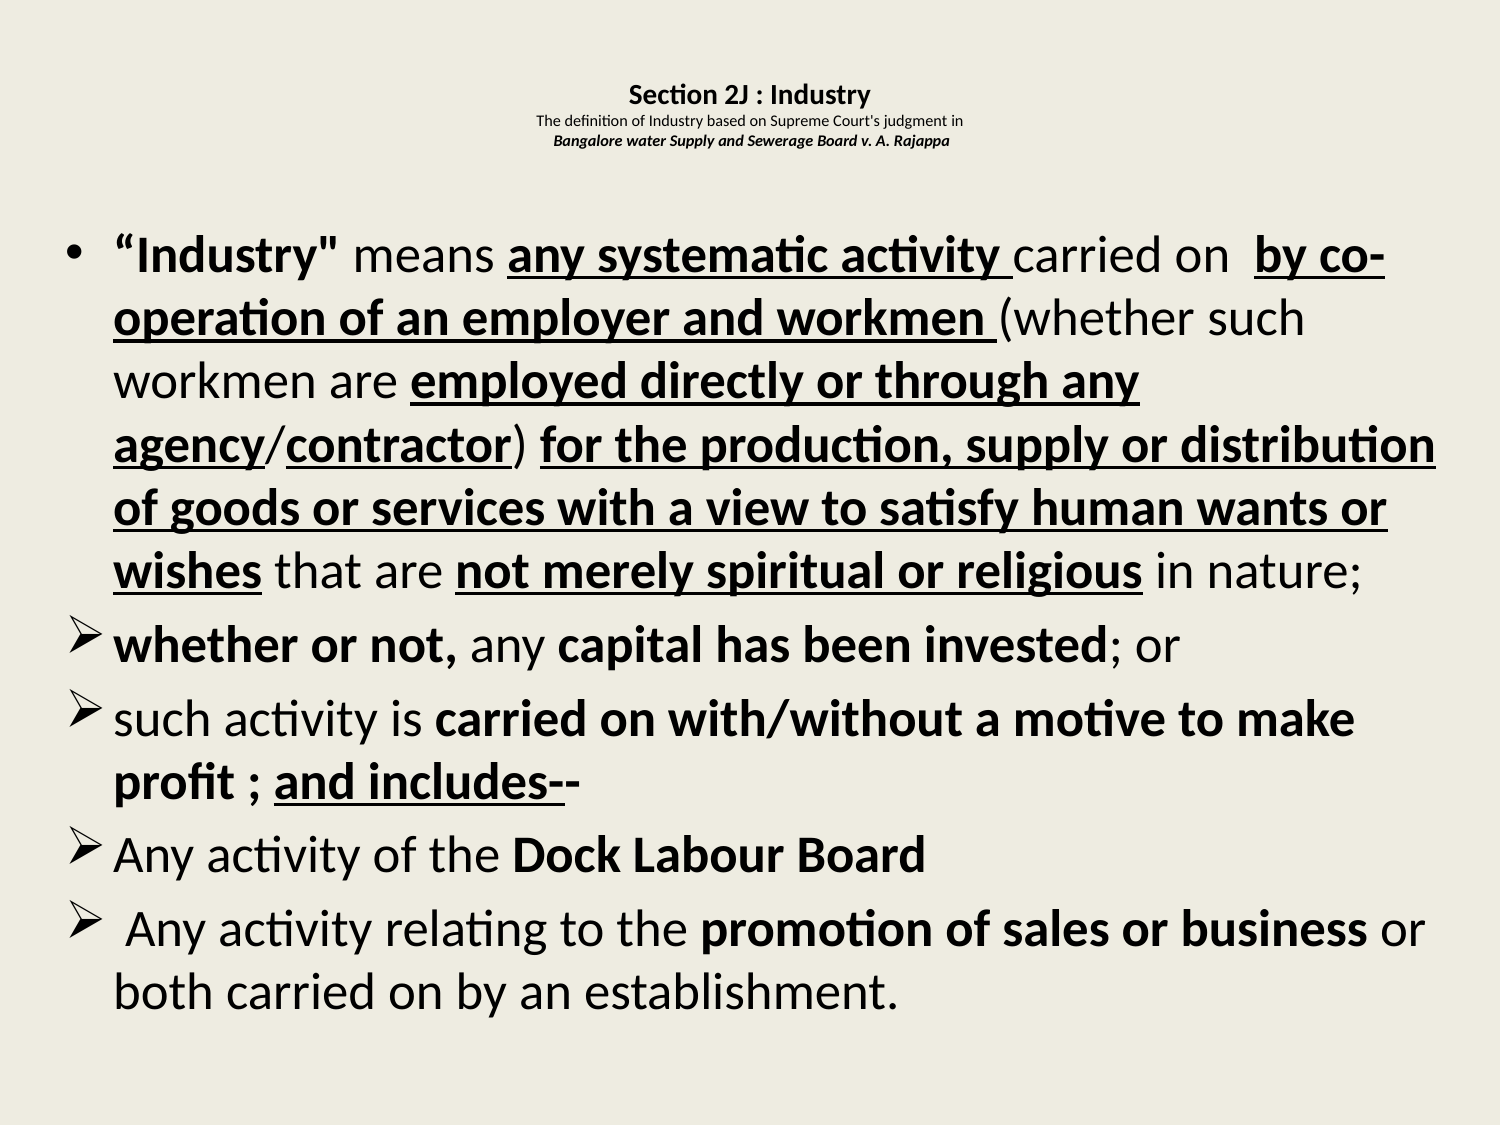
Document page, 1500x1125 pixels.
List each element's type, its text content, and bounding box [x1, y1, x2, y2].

title Section 2J : Industry The definition of Industry based on Supreme Court's judgment in Bangalore water Supply and Sewerage Board v. A. Rajappa [75, 24, 1425, 200]
list “Industry" means any systematic activity carried on by co-operation of an employer and workmen (whether such workmen are employed directly or through any agency/contractor) for the production, supply or distribution of goods or services with a view to satisfy human wants or wishes that are not merely spiritual or religious in nature; whether or not, any capital has been invested; or such activity is carried on with/without a motive to make profit ; and includes-- Any activity of the Dock Labour Board Any activity relating to the promotion of sales or business or both carried on by an establishment. [50, 212, 1463, 1088]
